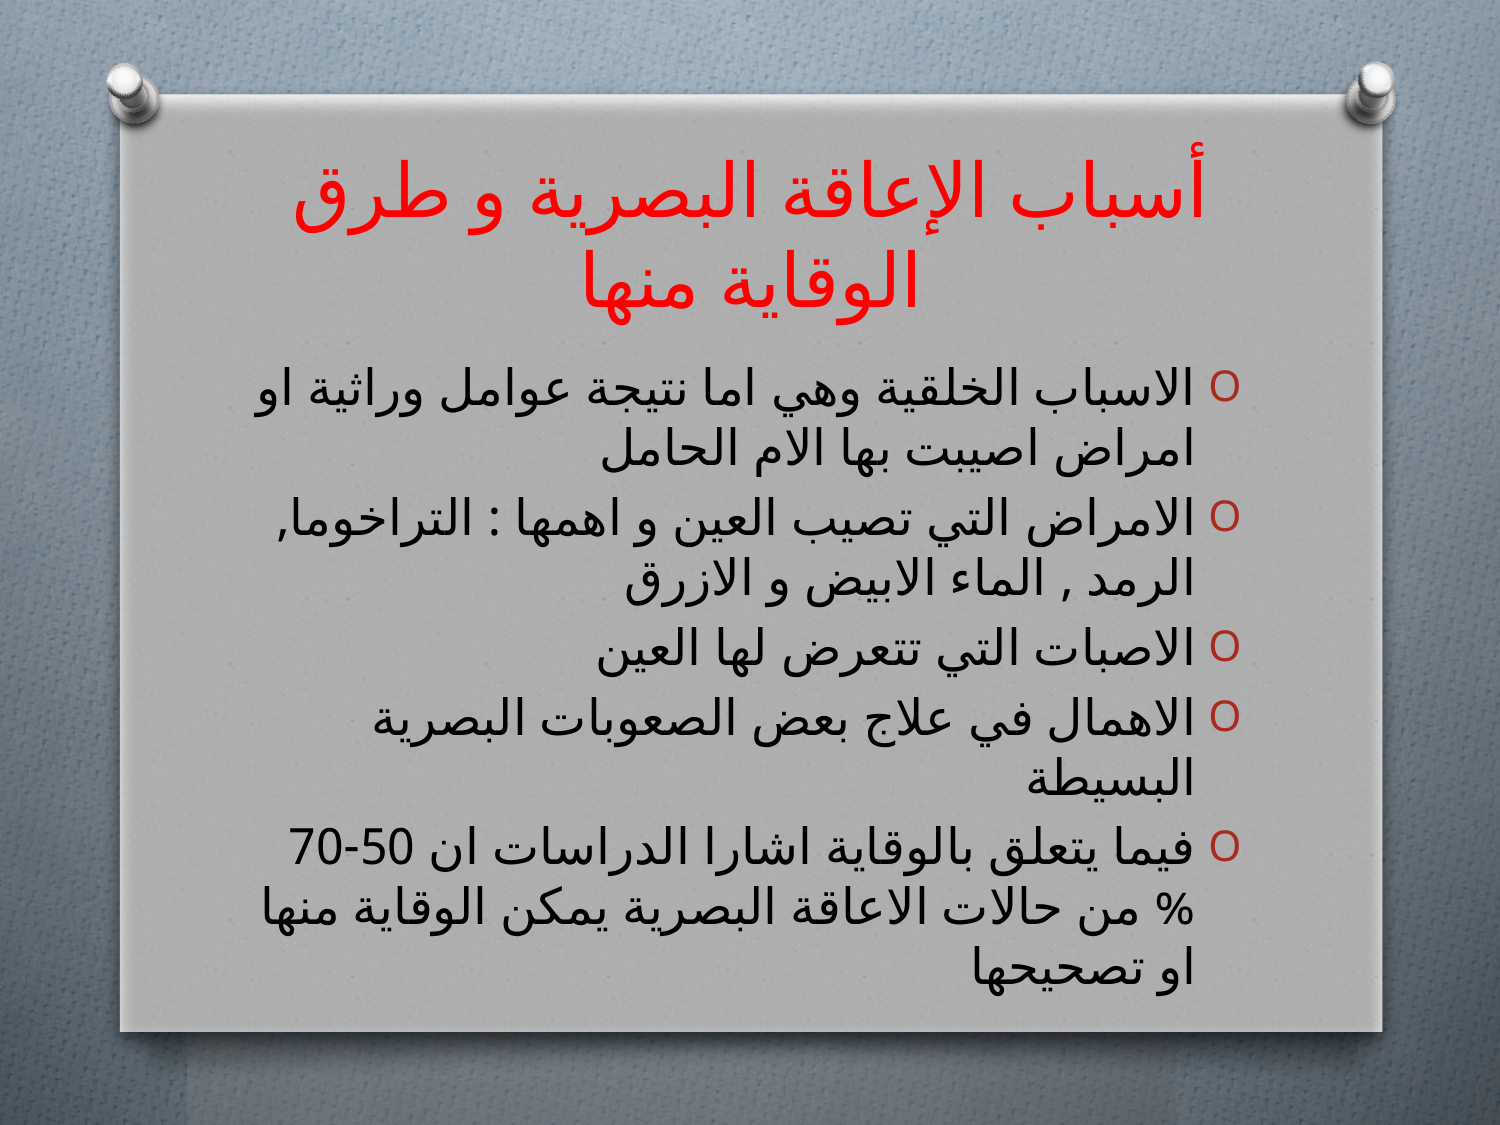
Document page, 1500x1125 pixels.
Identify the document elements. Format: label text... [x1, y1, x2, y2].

picture [75, 29, 198, 153]
title أسباب الإعاقة البصرية و طرق الوقاية منها [179, 134, 1323, 332]
picture [1317, 35, 1439, 156]
list الاسباب الخلقية وهي اما نتيجة عوامل وراثية او امراض اصيبت بها الام الحامل الامراض التي تصيب العين و اهمها : التراخوما, الرمد , الماء الابيض و الازرق الاصبات التي تتعرض لها العين الاهمال في علاج بعض الصعوبات البصرية البسيطة فيما يتعلق بالوقاية اشارا الدراسات ان 50-70 % من حالات الاعاقة البصرية يمكن الوقاية منها او تصحيحها [240, 347, 1257, 939]
